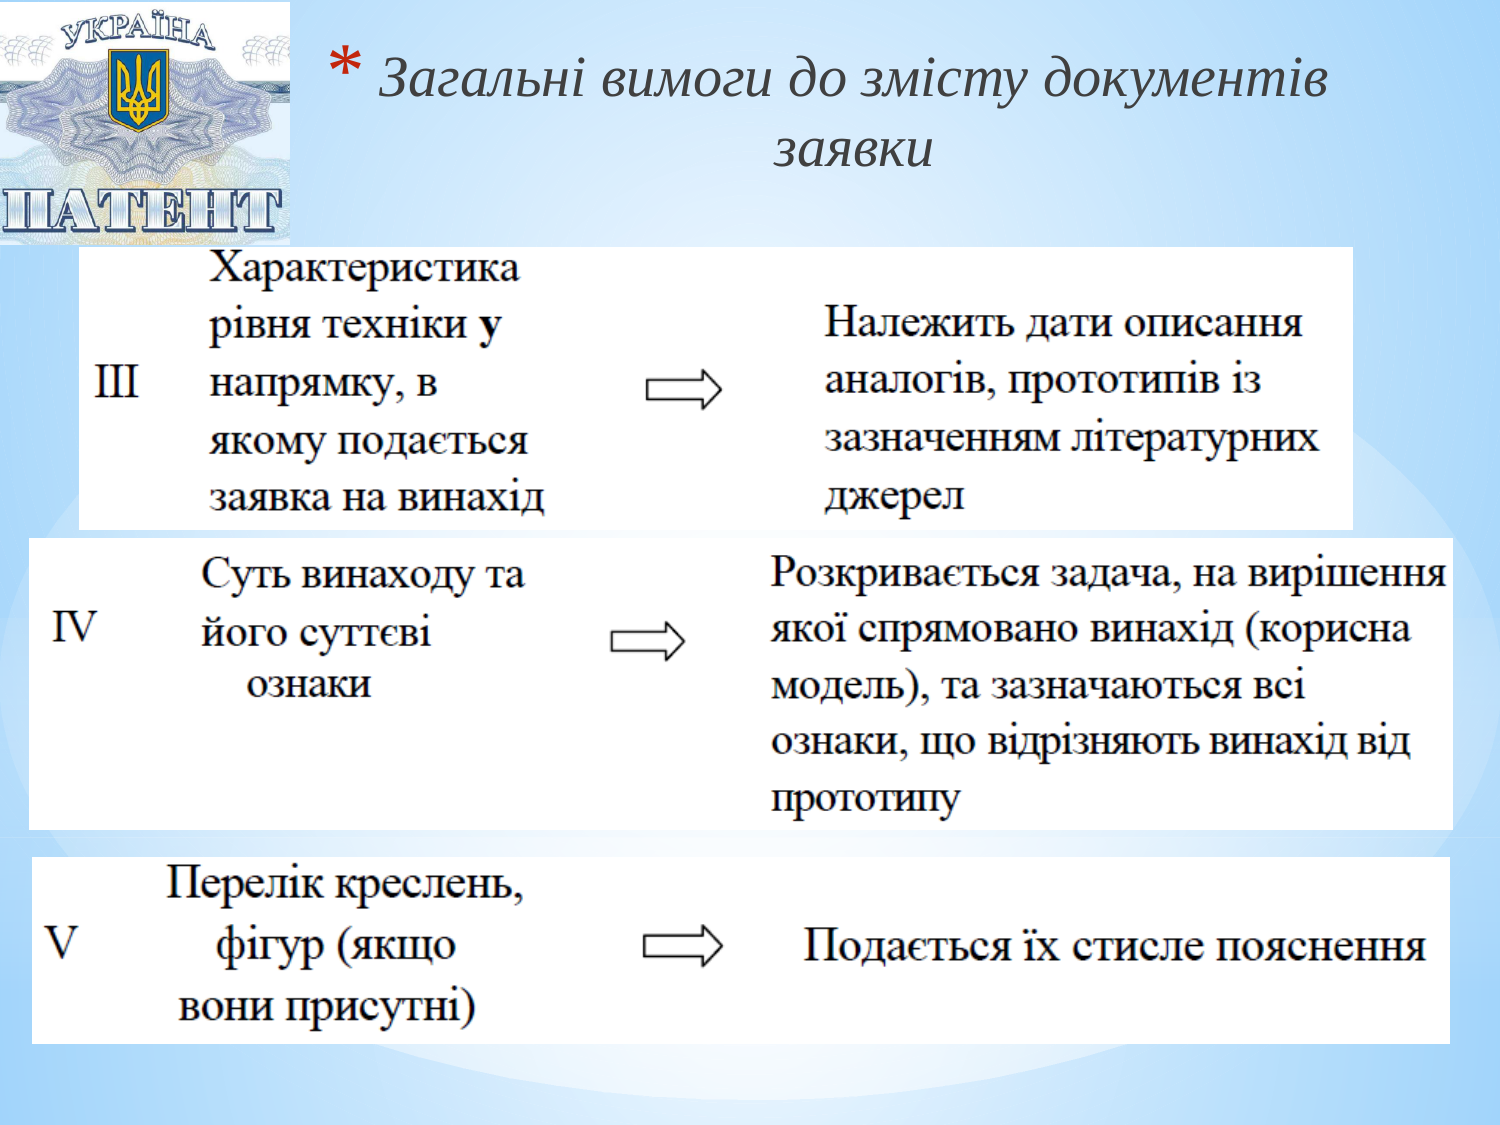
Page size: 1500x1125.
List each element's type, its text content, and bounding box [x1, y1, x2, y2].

picture [29, 538, 1453, 830]
picture [79, 247, 1353, 530]
picture [0, 2, 290, 245]
text_box Загальні вимоги до змісту документів заявки [295, 30, 1427, 171]
picture [32, 857, 1450, 1045]
